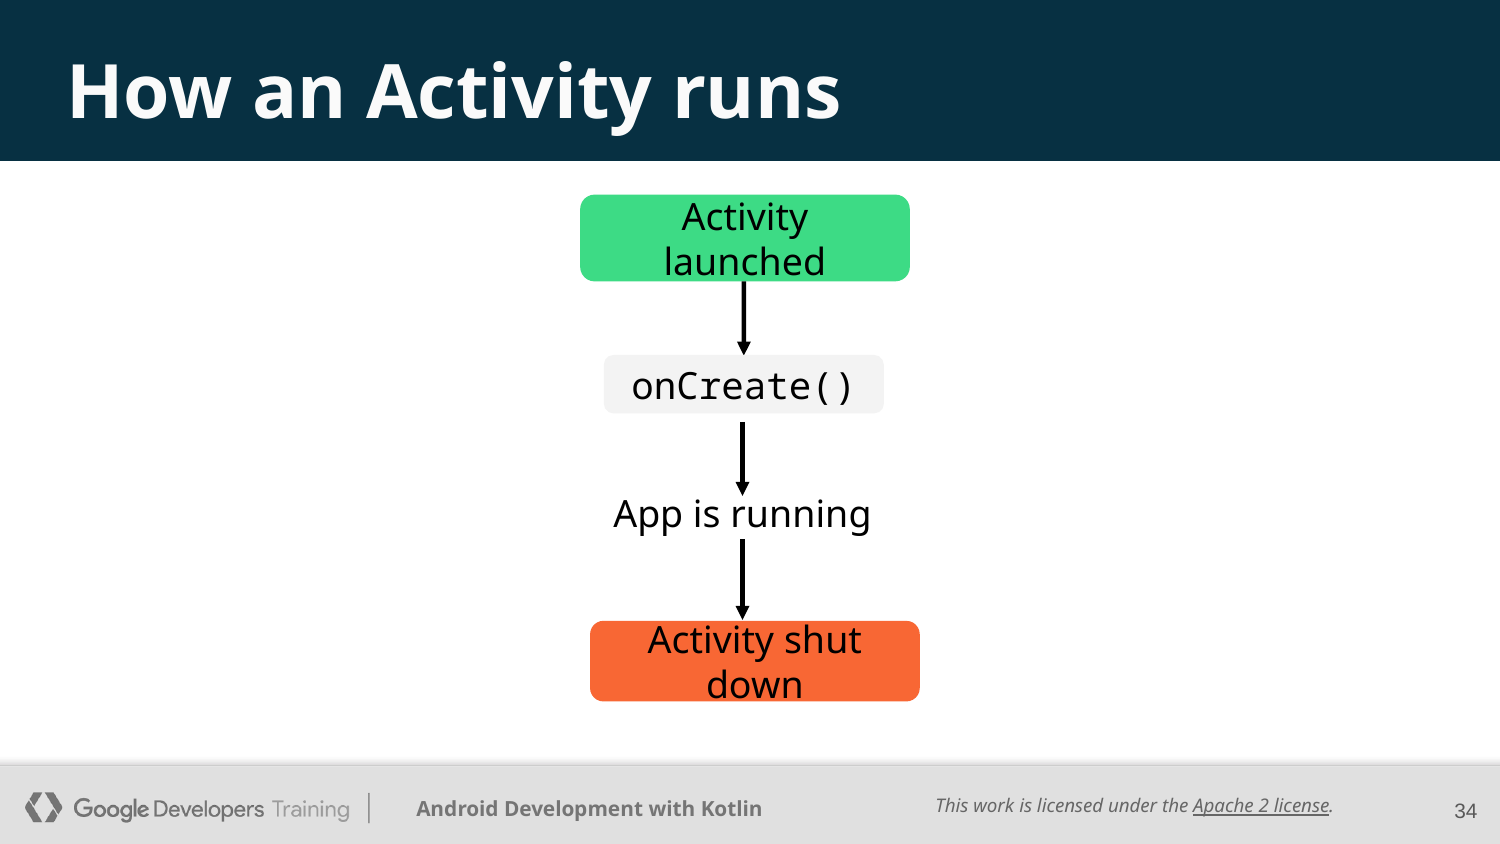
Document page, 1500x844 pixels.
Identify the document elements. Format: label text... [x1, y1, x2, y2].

text_box Activity launched [580, 194, 910, 282]
text_box onCreate() [603, 354, 884, 414]
text_box App is running [590, 474, 895, 540]
text_box Activity shut down [590, 620, 920, 702]
picture [0, 161, 1500, 844]
slide_number ‹#› [1402, 777, 1493, 842]
title How an Activity runs [51, 28, 1449, 122]
